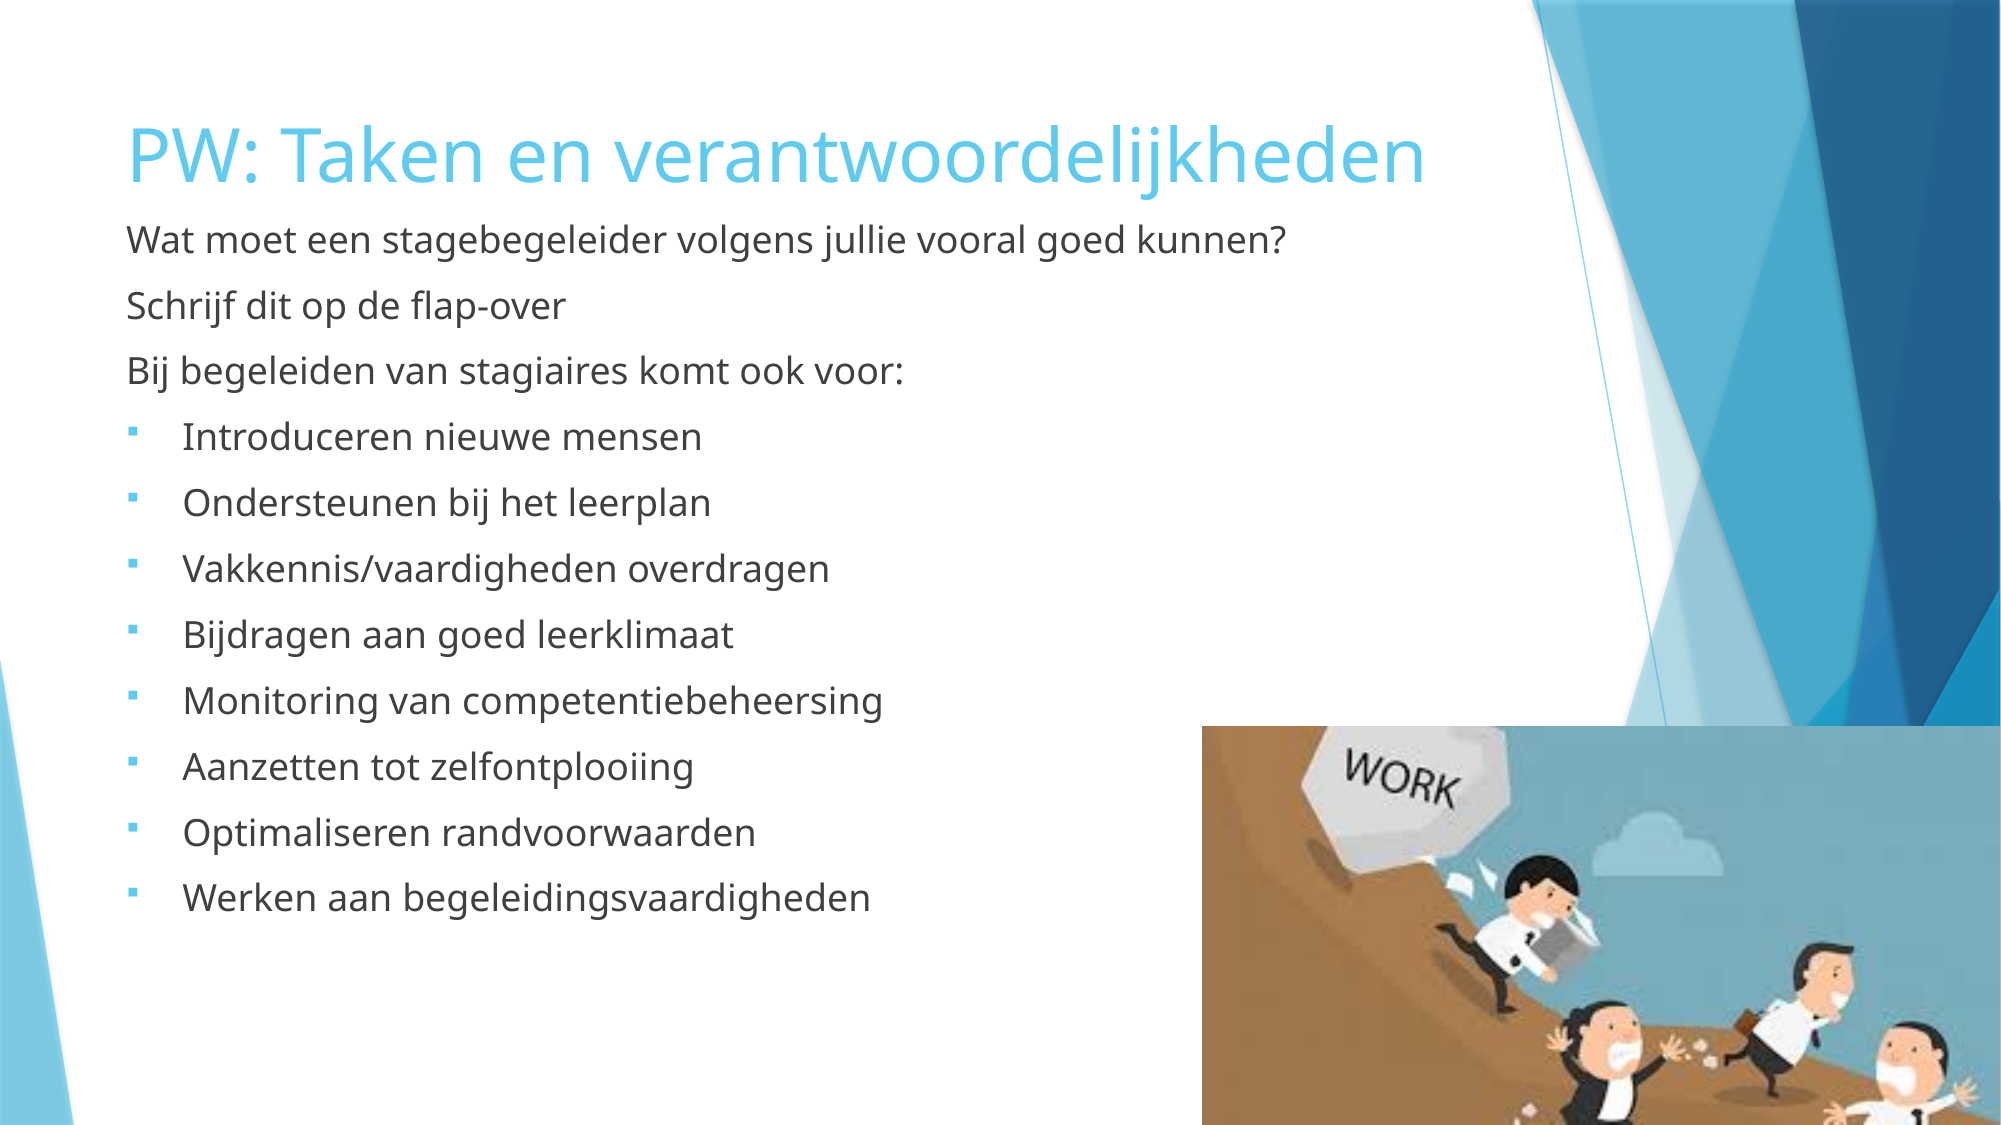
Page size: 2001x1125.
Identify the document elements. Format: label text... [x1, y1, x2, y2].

title PW: Taken en verantwoordelijkheden [111, 99, 1522, 208]
picture [1201, 725, 2000, 1125]
list Wat moet een stagebegeleider volgens jullie vooral goed kunnen? Schrijf dit op de flap-over Bij begeleiden van stagiaires komt ook voor: Introduceren nieuwe mensen Ondersteunen bij het leerplan Vakkennis/vaardigheden overdragen Bijdragen aan goed leerklimaat Monitoring van competentiebeheersing Aanzetten tot zelfontplooiing Optimaliseren randvoorwaarden Werken aan begeleidingsvaardigheden [111, 208, 1522, 1110]
